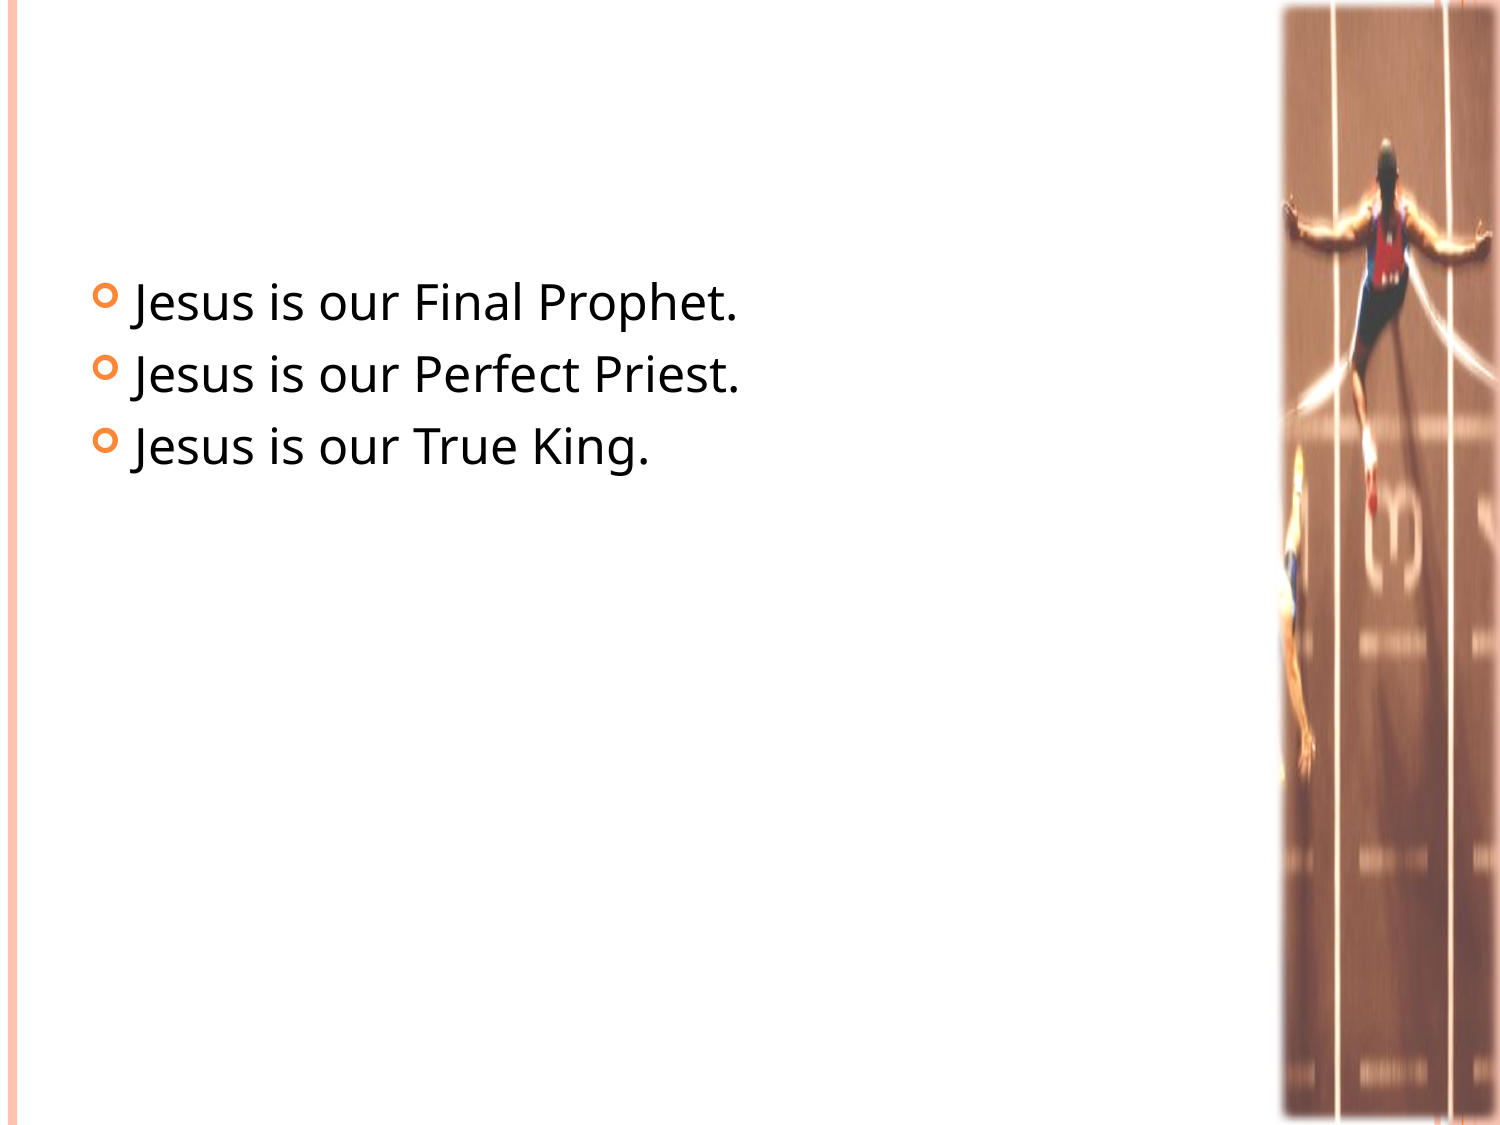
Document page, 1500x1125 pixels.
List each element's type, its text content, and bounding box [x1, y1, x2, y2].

list Jesus is our Final Prophet. Jesus is our Perfect Priest. Jesus is our True King. [75, 262, 1300, 1062]
